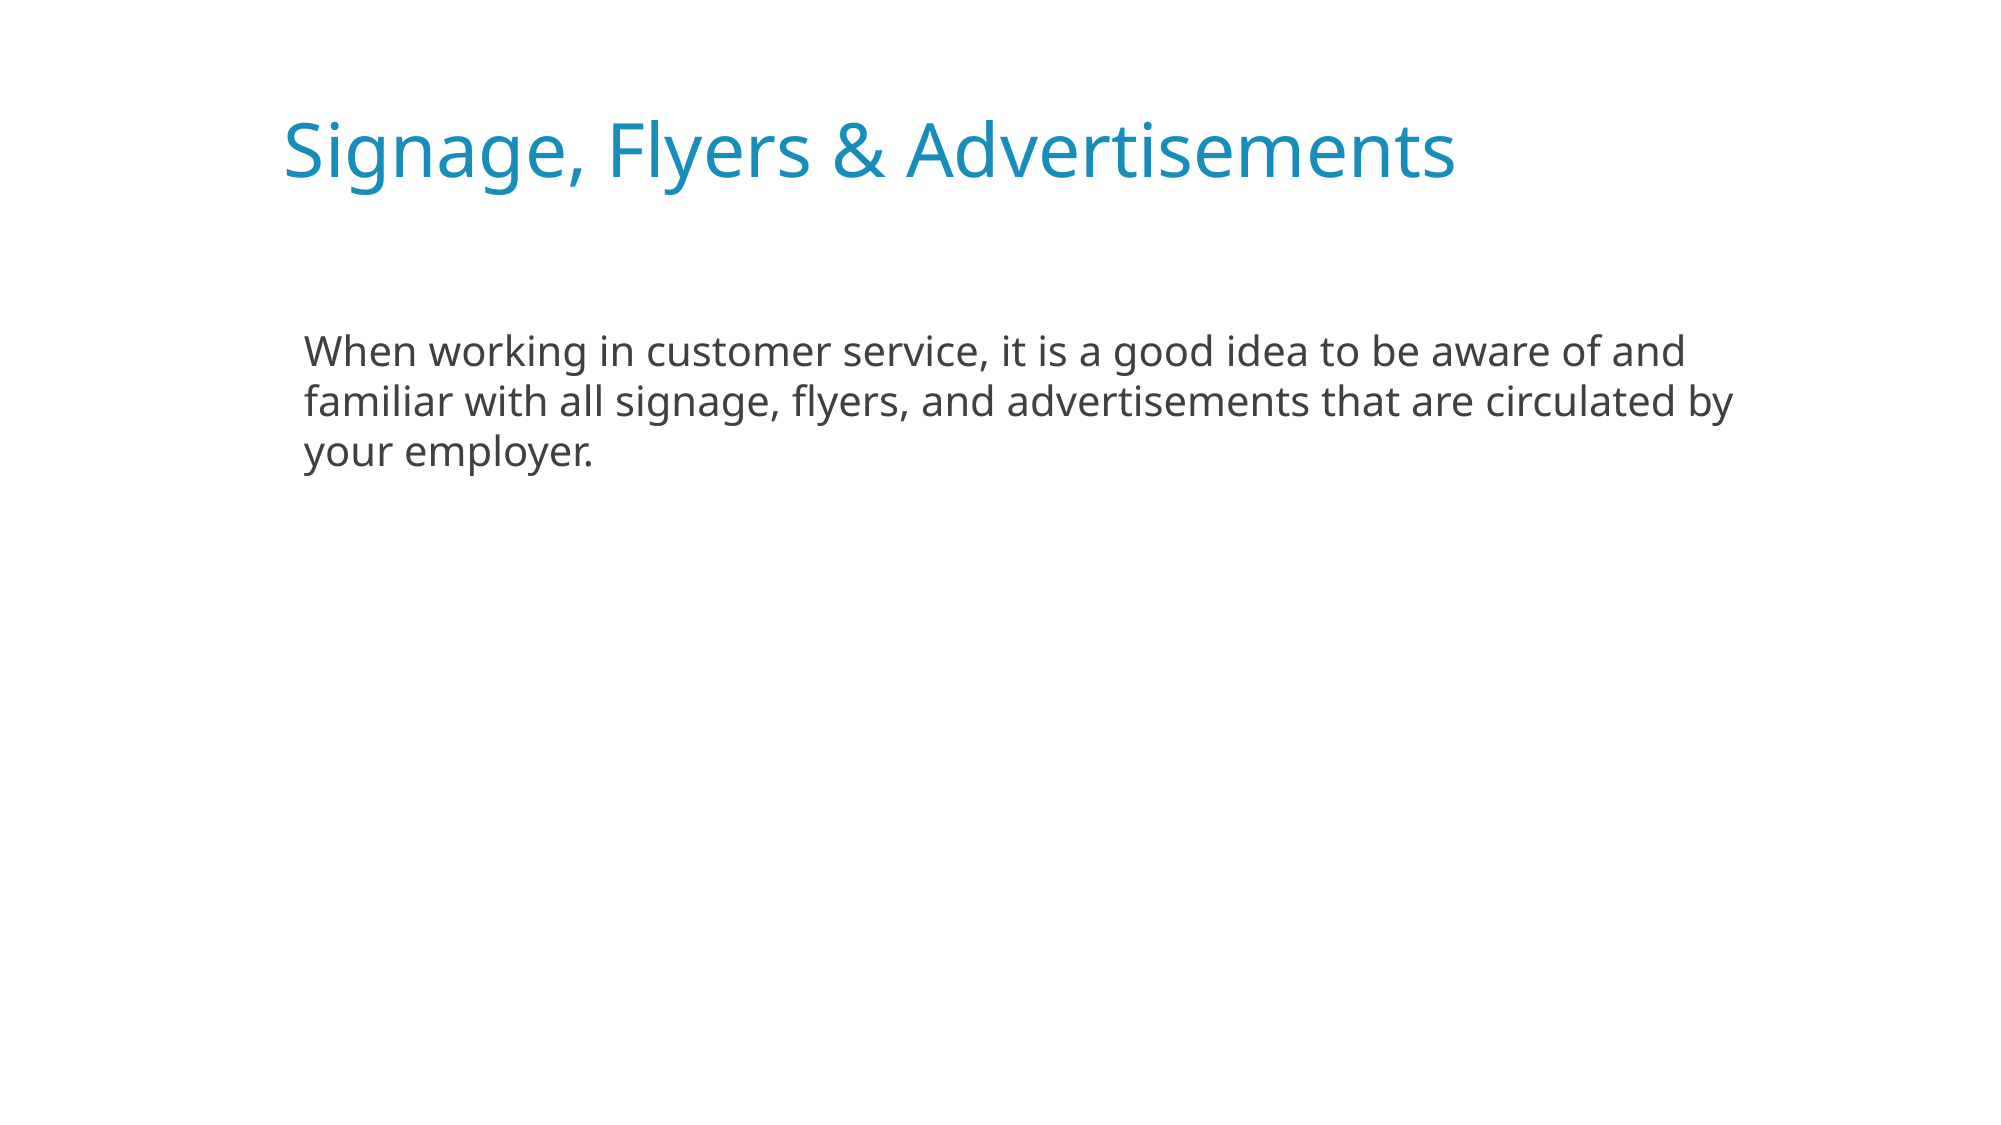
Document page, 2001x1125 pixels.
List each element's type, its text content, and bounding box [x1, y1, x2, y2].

list When working in customer service, it is a good idea to be aware of and familiar with all signage, flyers, and advertisements that are circulated by your employer. [288, 317, 1752, 1041]
title Signage, Flyers & Advertisements [269, 95, 1731, 306]
